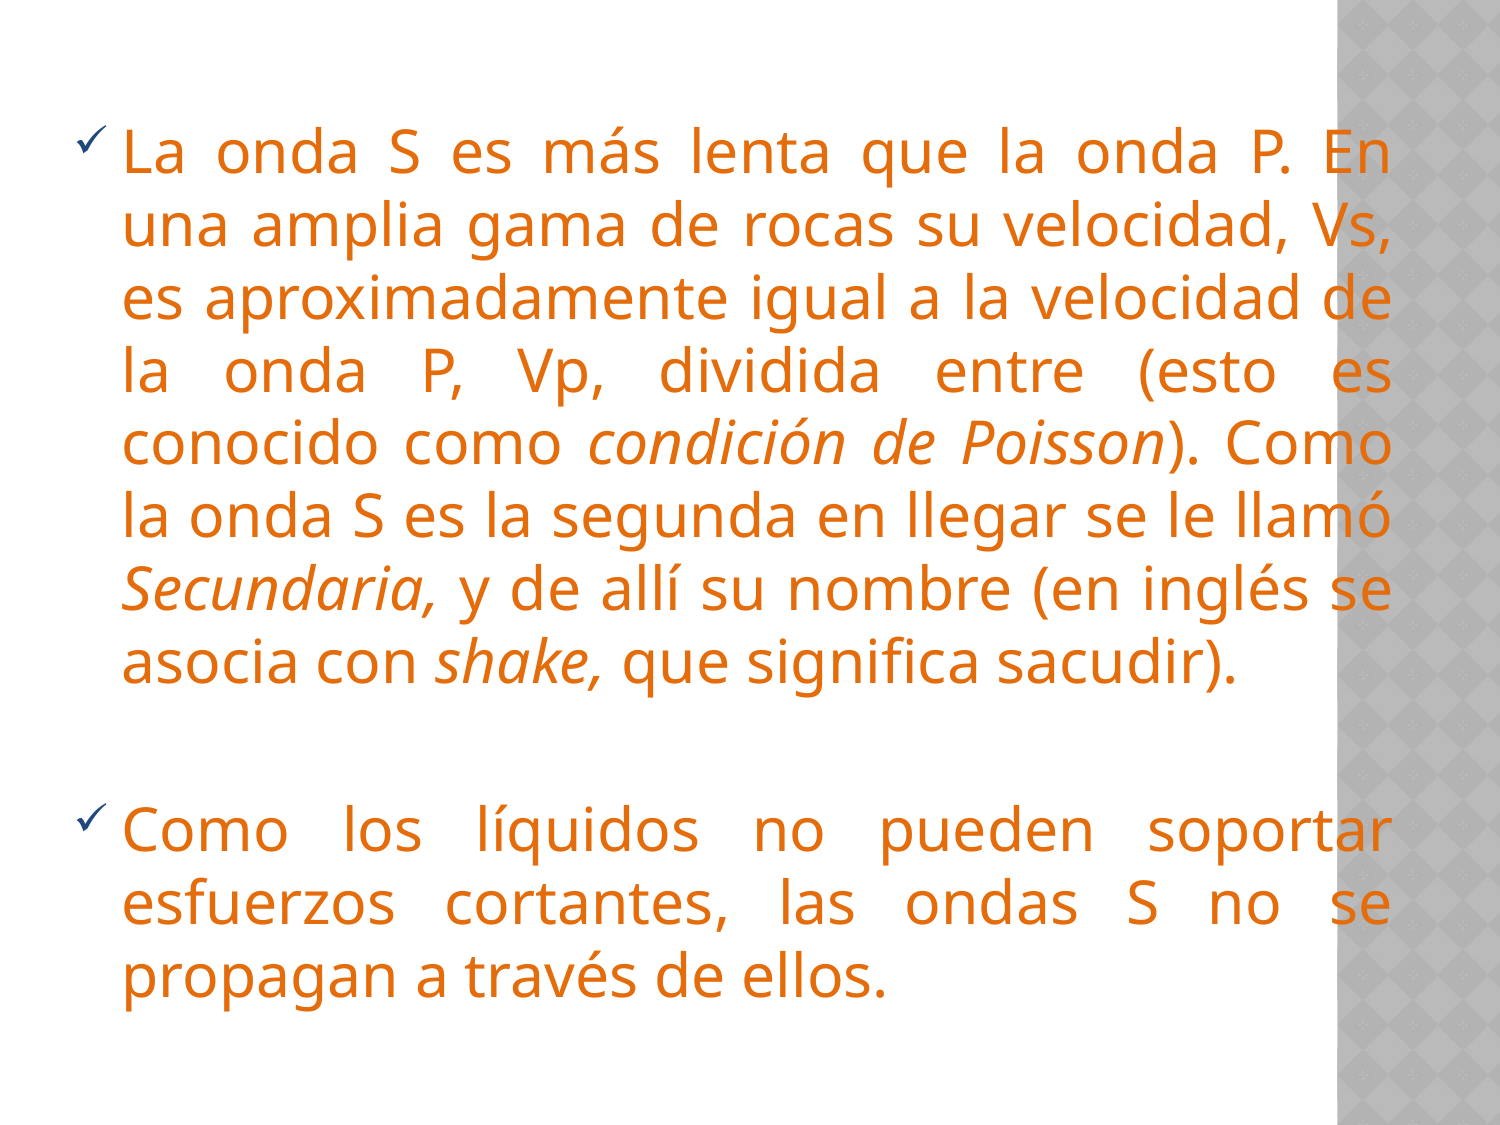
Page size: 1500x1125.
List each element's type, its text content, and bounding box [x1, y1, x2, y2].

list La onda S es más lenta que la onda P. En una amplia gama de rocas su velocidad, Vs, es aproximadamente igual a la velocidad de la onda P, Vp, dividida entre (esto es conocido como condición de Poisson). Como la onda S es la segunda en llegar se le llamó Secundaria, y de allí su nombre (en inglés se asocia con shake, que significa sacudir). Como los líquidos no pueden soportar esfuerzos cortantes, las ondas S no se propagan a través de ellos. [58, 105, 1409, 1029]
